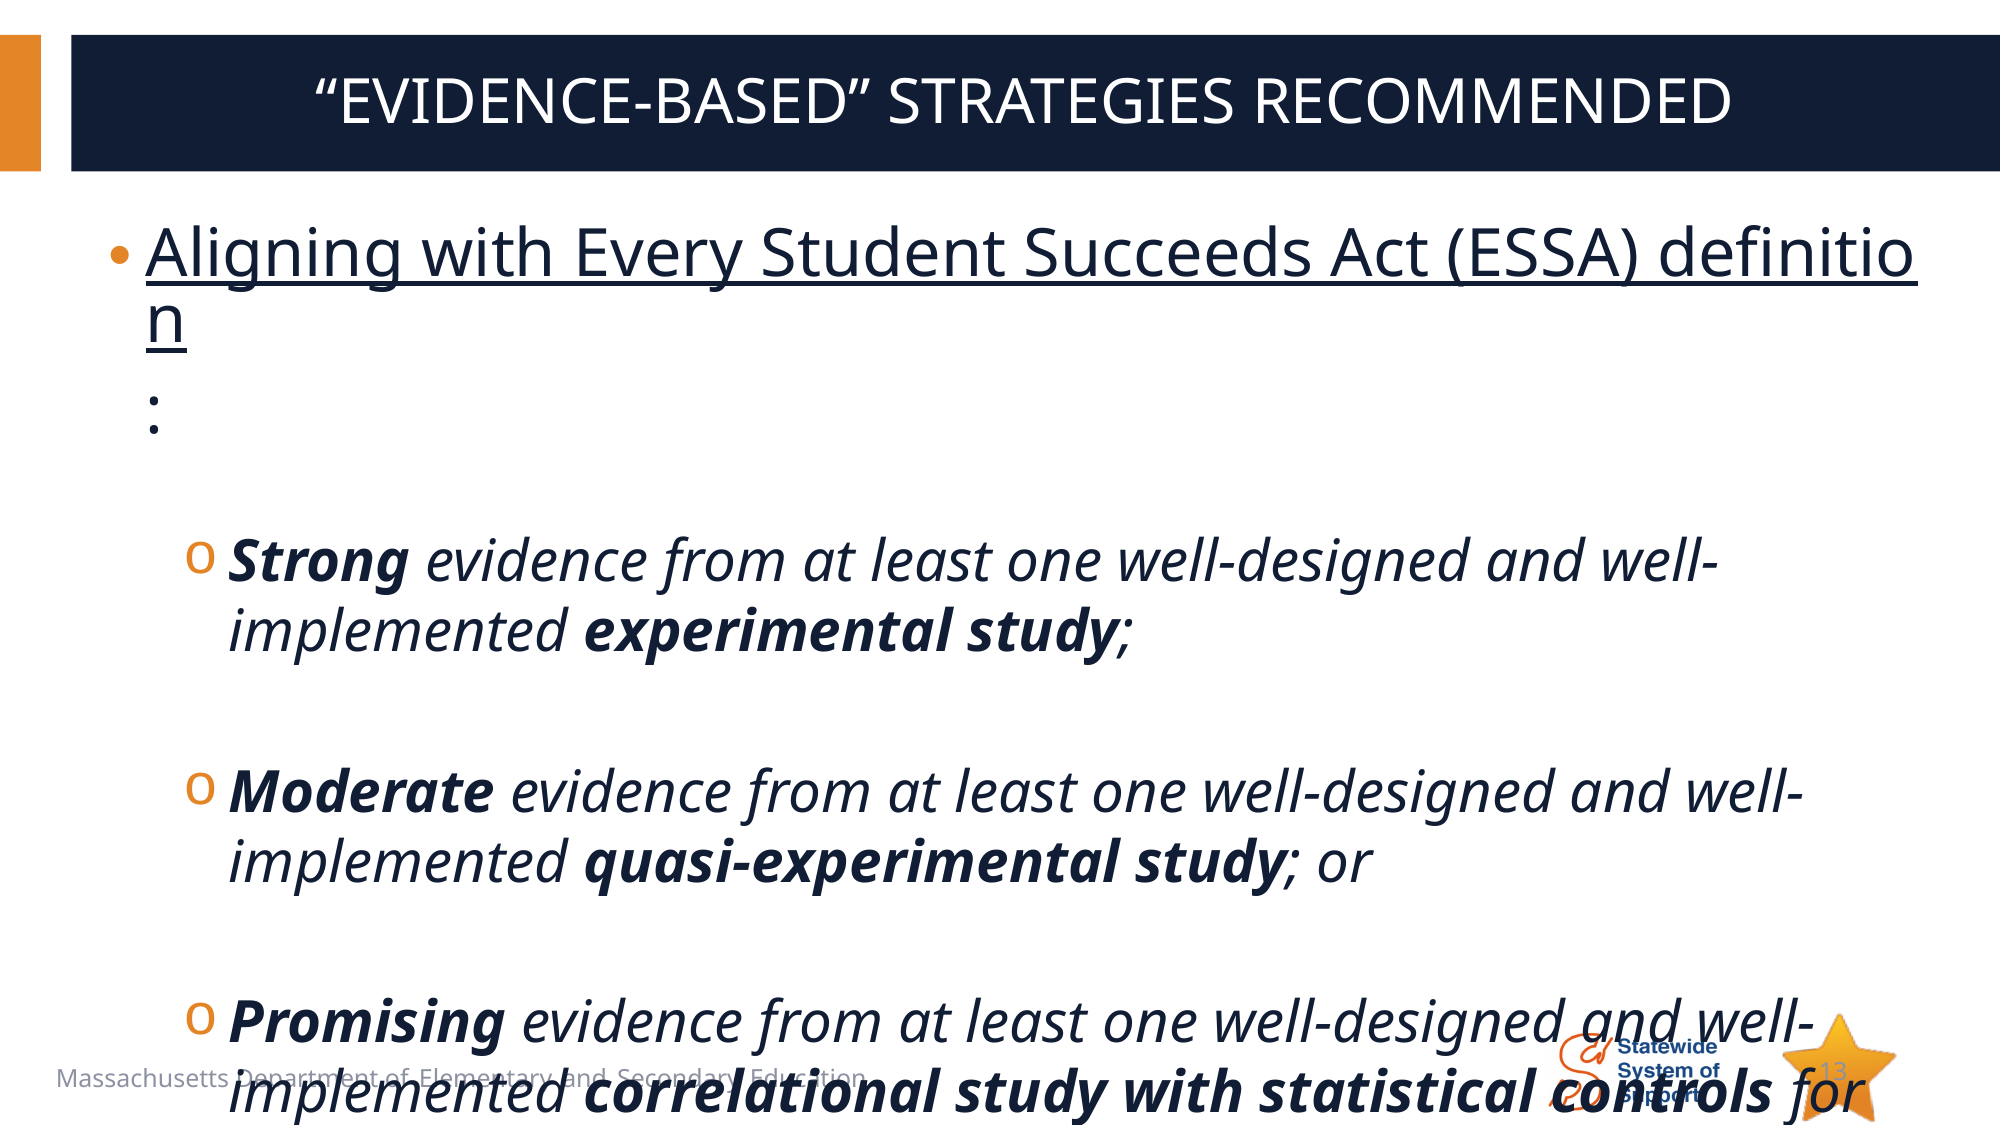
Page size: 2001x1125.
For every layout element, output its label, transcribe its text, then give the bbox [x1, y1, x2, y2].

slide_number 13 [1412, 1042, 1547, 1103]
title “EVIDENCE-BASED” STRATEGIES RECOMMENDED [93, 47, 1959, 159]
picture [1547, 1030, 1722, 1113]
slide_number 13 [1722, 1042, 1863, 1103]
list Aligning with Every Student Succeeds Act (ESSA) definition: Strong evidence from at least one well-designed and well-implemented experimental study; Moderate evidence from at least one well-designed and well-implemented quasi-experimental study; or Promising evidence from at least one well-designed and well-implemented correlational study with statistical controls for selection bias. [93, 201, 1959, 1031]
picture [1775, 1031, 1909, 1125]
